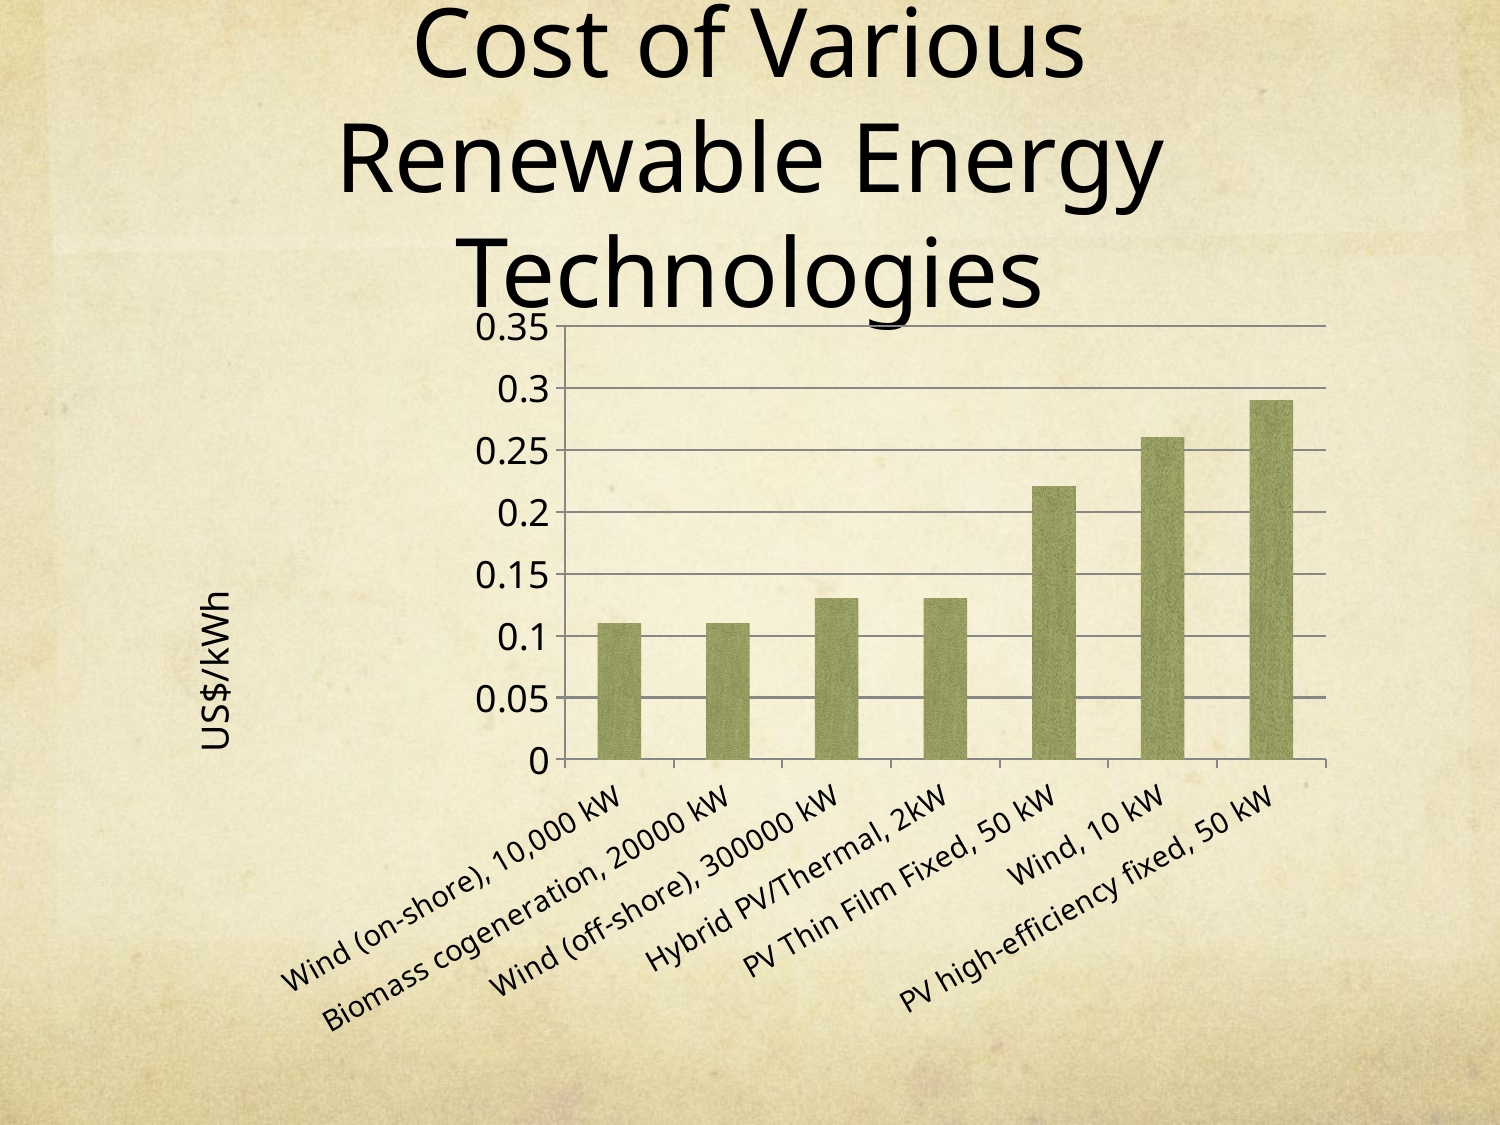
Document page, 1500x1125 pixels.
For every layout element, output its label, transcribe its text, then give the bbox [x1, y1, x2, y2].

title Cost of Various Renewable Energy Technologies [150, 82, 1350, 225]
chart [149, 284, 1351, 1059]
picture [0, 0, 1500, 1125]
